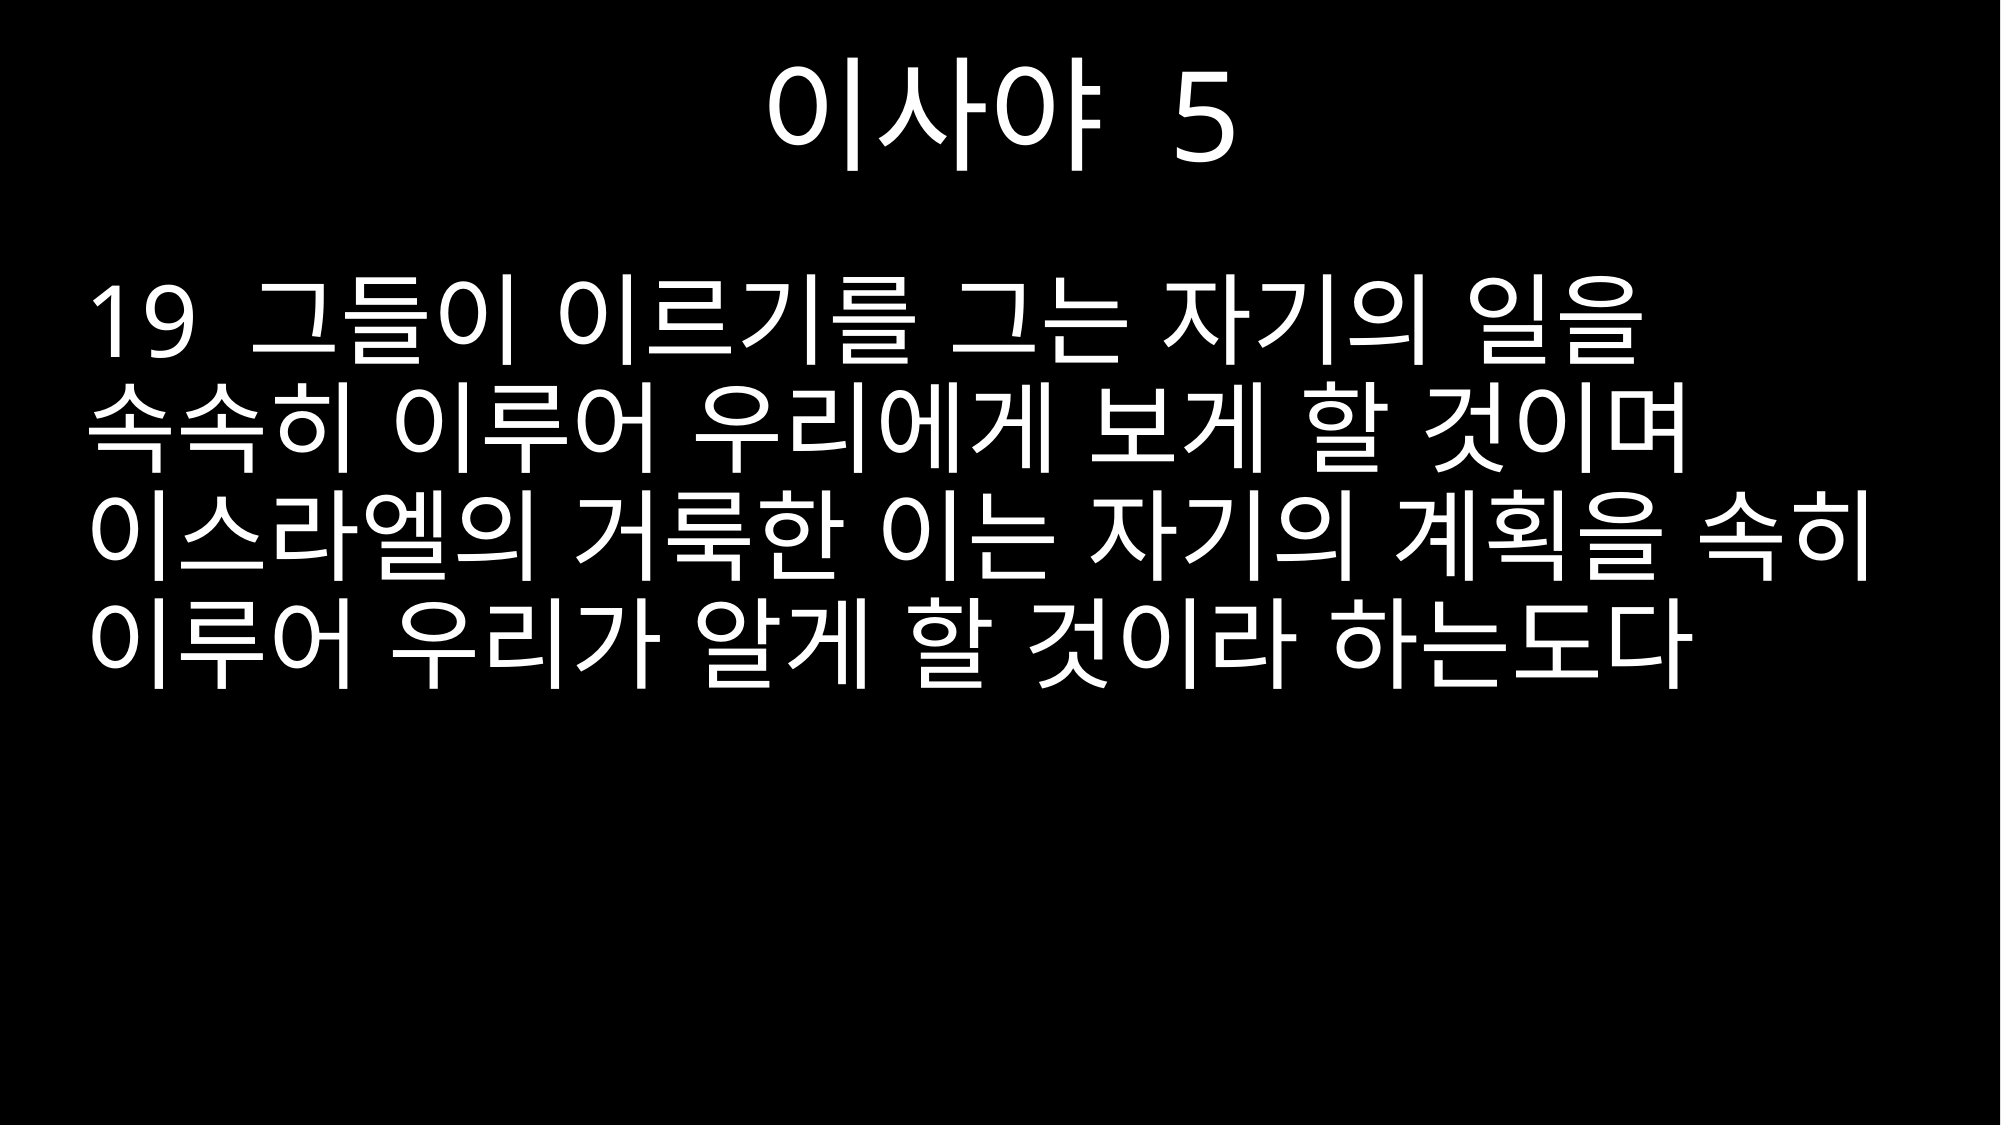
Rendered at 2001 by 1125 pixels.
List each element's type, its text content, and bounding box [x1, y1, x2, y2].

footer 이사야 5 [0, 32, 2000, 192]
picture [0, 0, 2001, 1125]
list 19 그들이 이르기를 그는 자기의 일을 속속히 이루어 우리에게 보게 할 것이며 이스라엘의 거룩한 이는 자기의 계획을 속히 이루어 우리가 알게 할 것이라 하는도다 [69, 263, 1953, 423]
